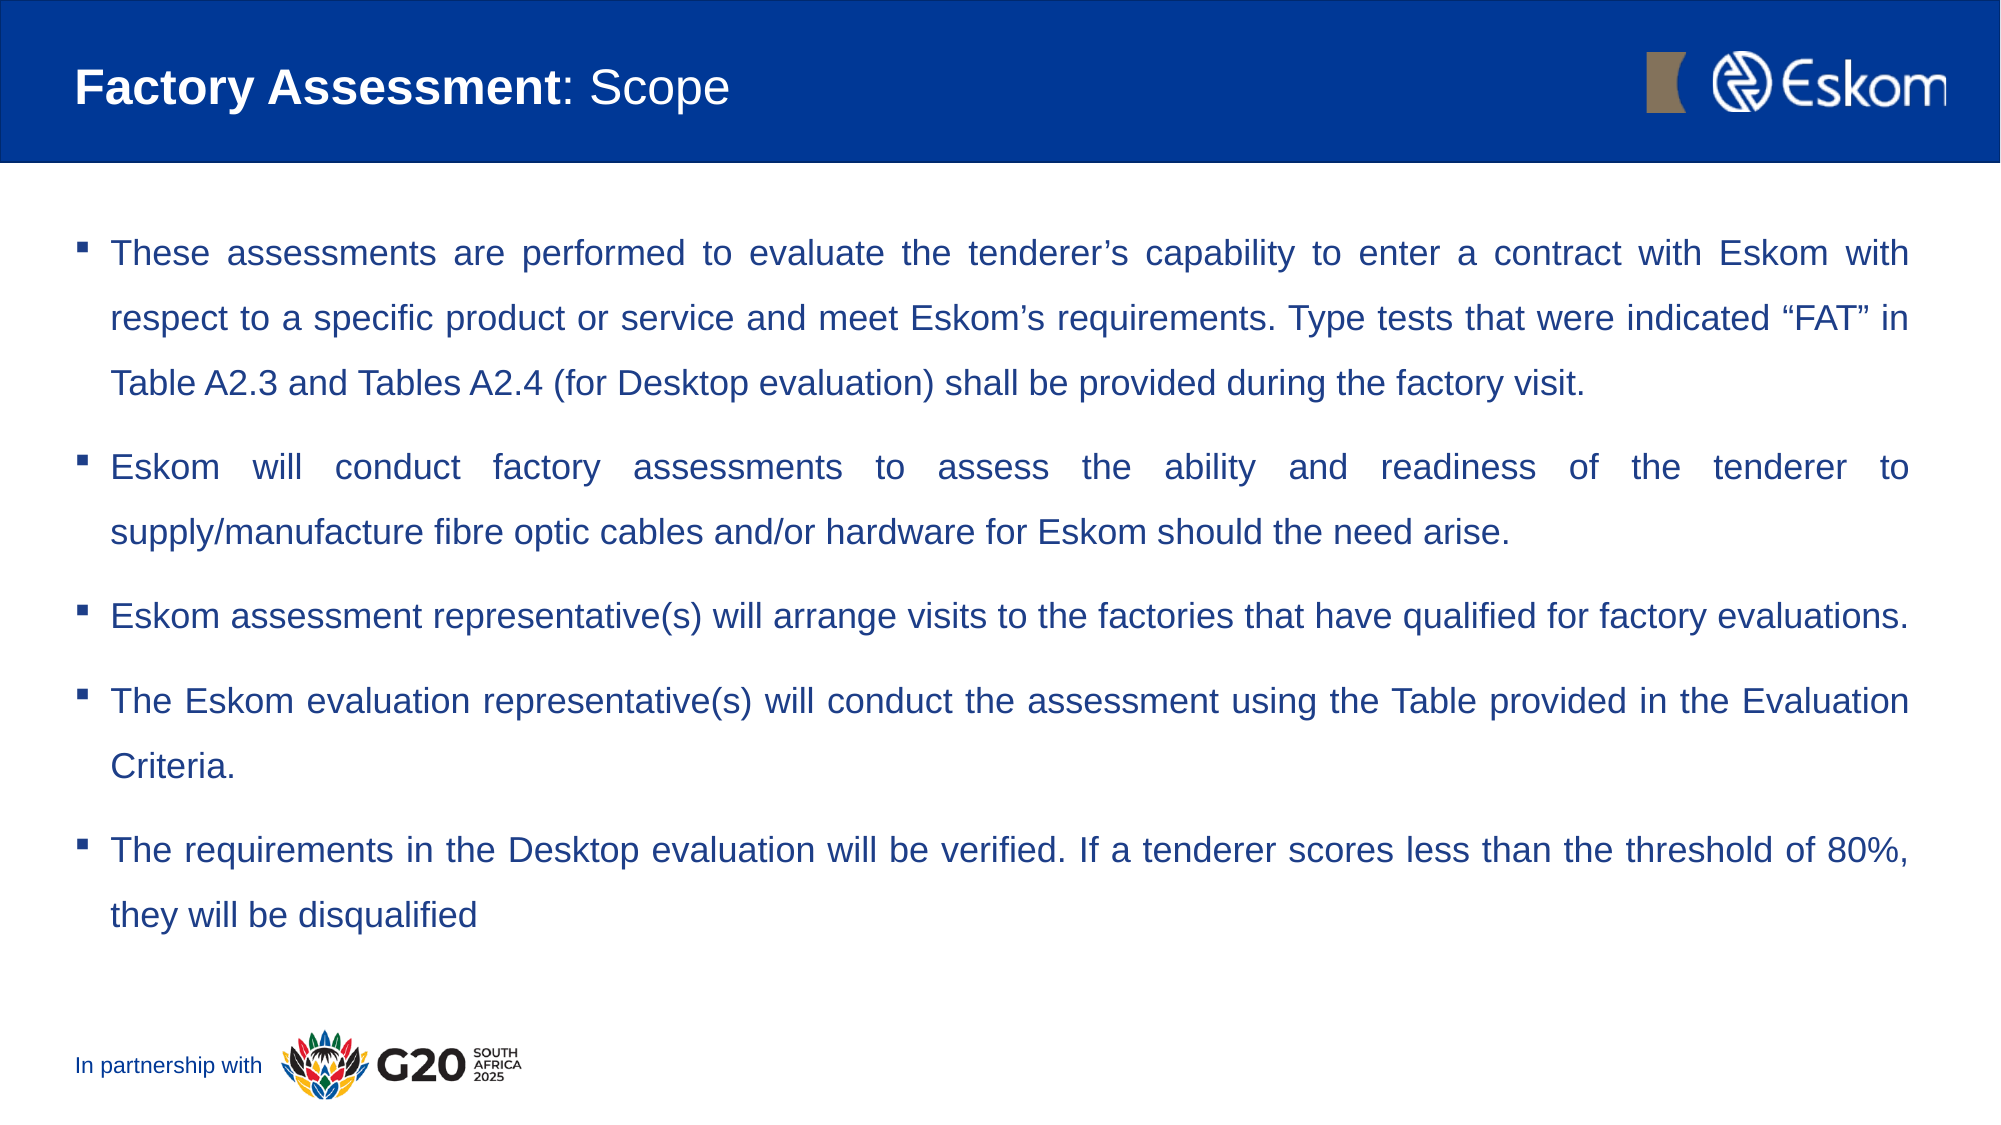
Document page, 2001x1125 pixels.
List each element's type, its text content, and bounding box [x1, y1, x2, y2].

list These assessments are performed to evaluate the tenderer’s capability to enter a contract with Eskom with respect to a specific product or service and meet Eskom’s requirements. Type tests that were indicated “FAT” in Table A2.3 and Tables A2.4 (for Desktop evaluation) shall be provided during the factory visit. Eskom will conduct factory assessments to assess the ability and readiness of the tenderer to supply/manufacture fibre optic cables and/or hardware for Eskom should the need arise. Eskom assessment representative(s) will arrange visits to the factories that have qualified for factory evaluations. The Eskom evaluation representative(s) will conduct the assessment using the Table provided in the Evaluation Criteria. The requirements in the Desktop evaluation will be verified. If a tenderer scores less than the threshold of 80%, they will be disqualified [59, 200, 1927, 998]
title Factory Assessment: Scope [59, 33, 1620, 143]
picture [280, 1029, 526, 1100]
